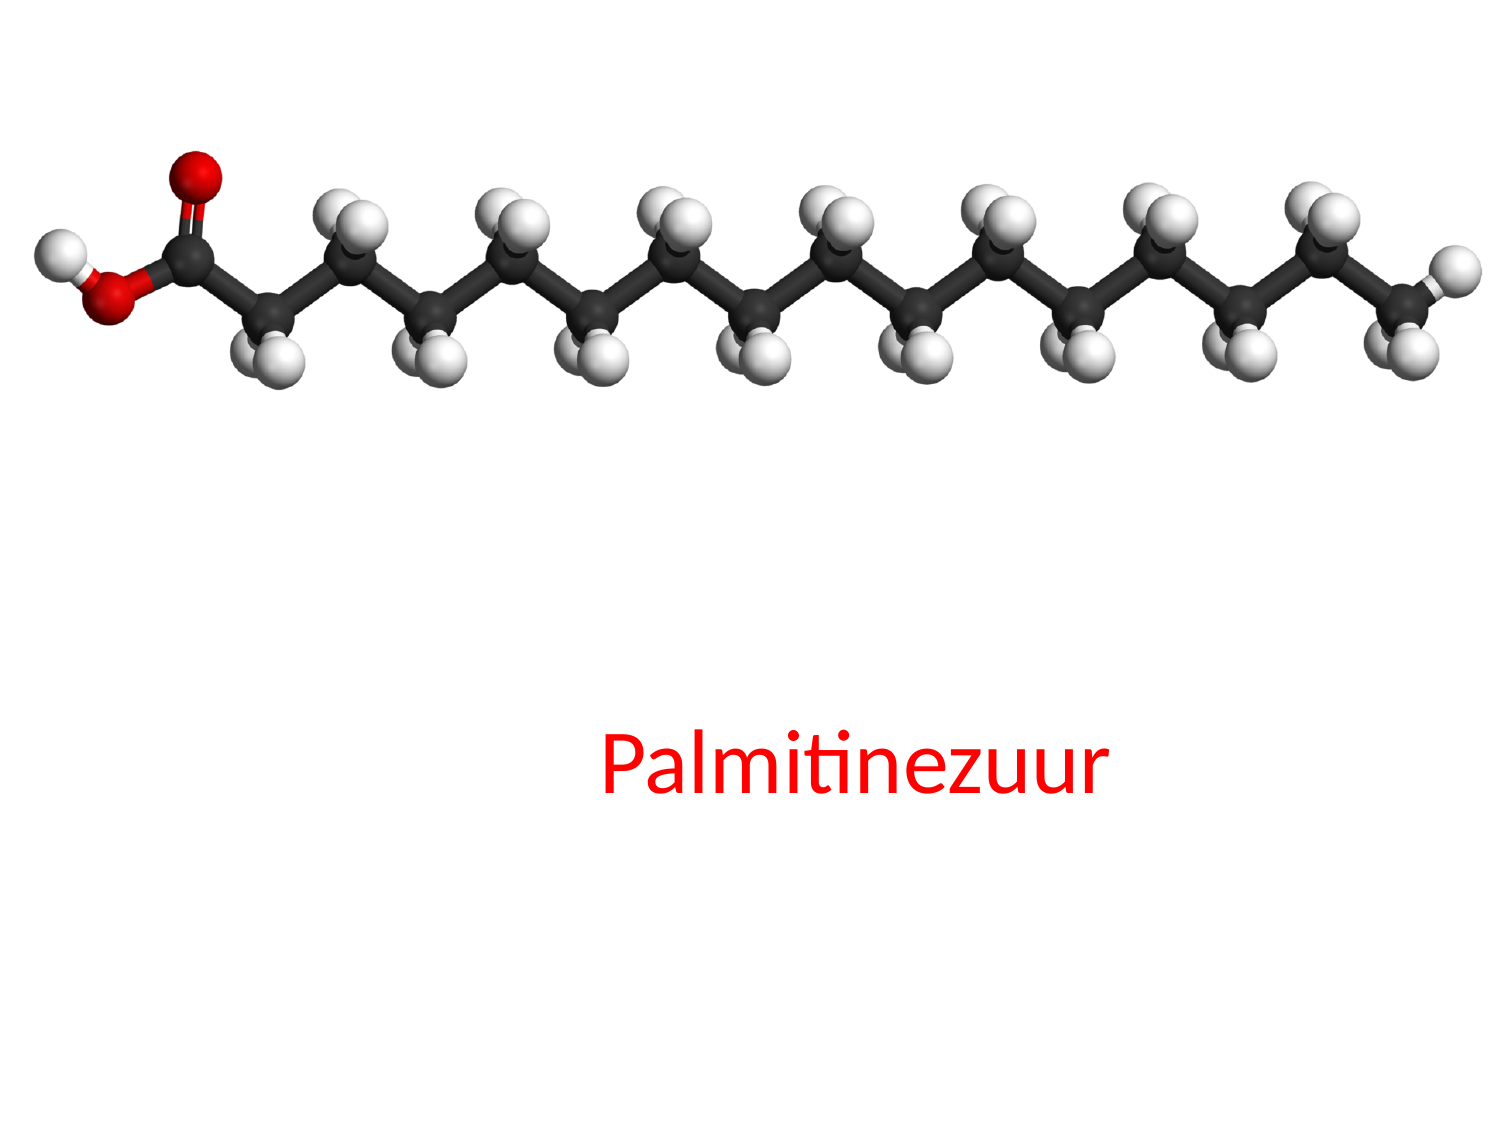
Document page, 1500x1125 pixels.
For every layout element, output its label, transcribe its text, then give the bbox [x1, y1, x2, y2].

picture [14, 81, 1500, 459]
text_box Palmitinezuur [584, 695, 1500, 848]
